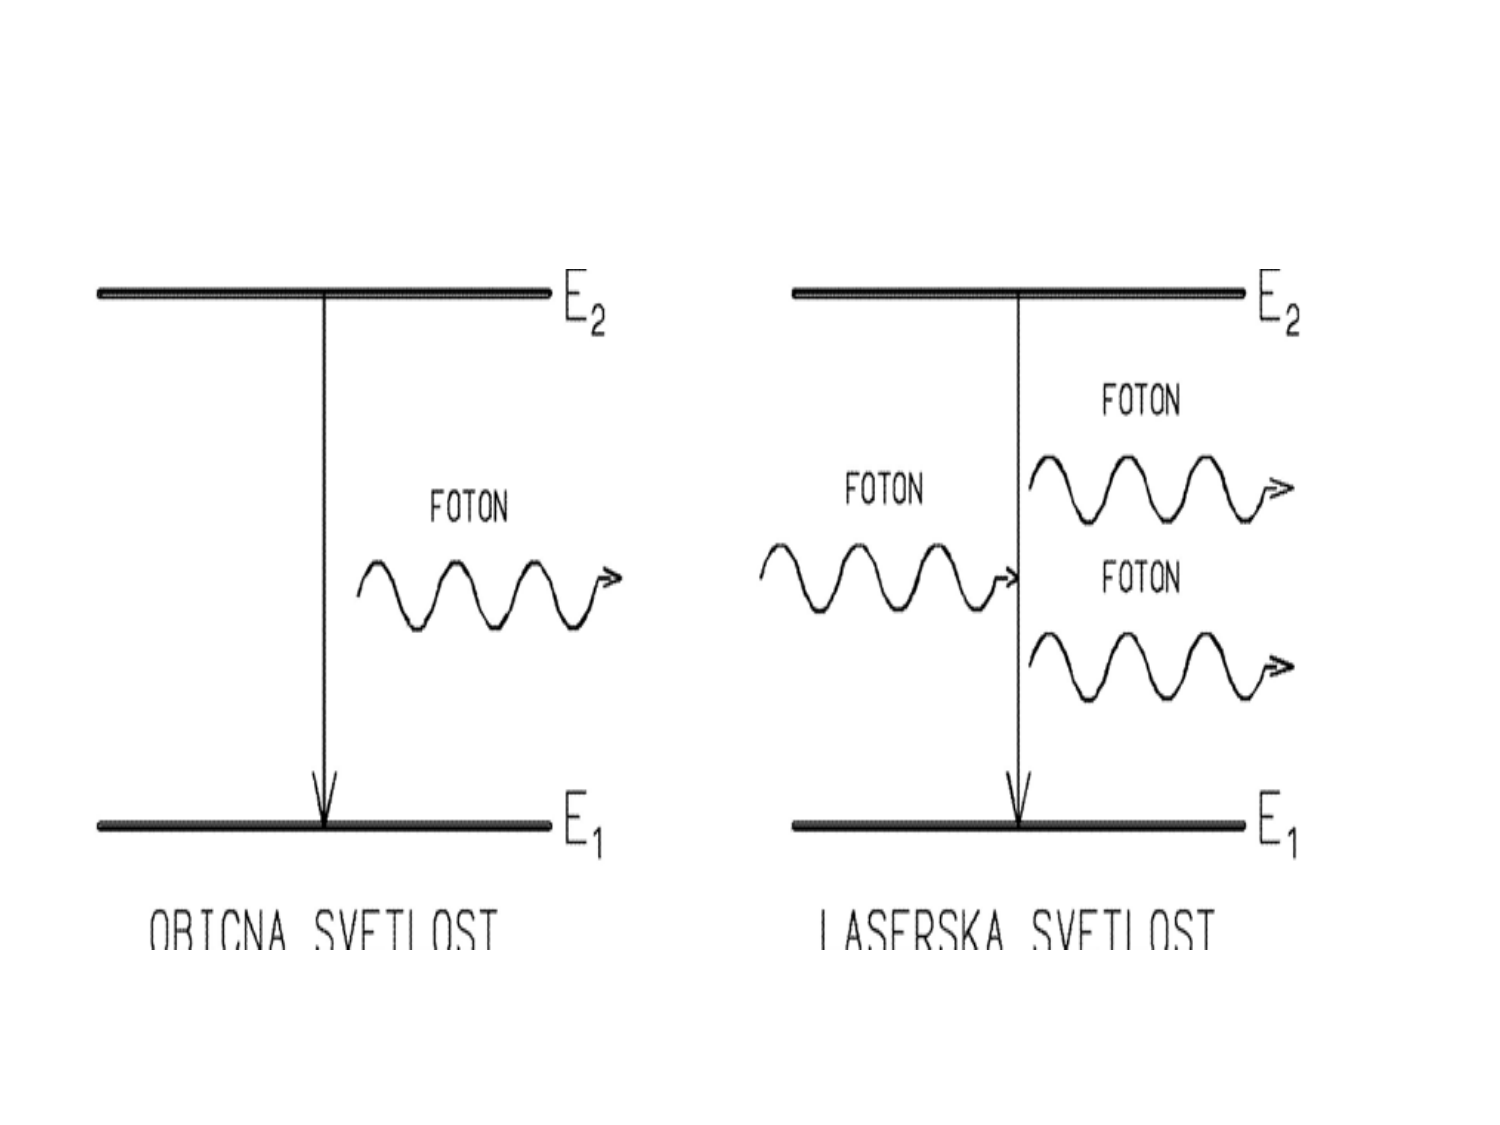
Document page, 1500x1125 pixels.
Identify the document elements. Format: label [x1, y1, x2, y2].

list [74, 269, 1426, 950]
